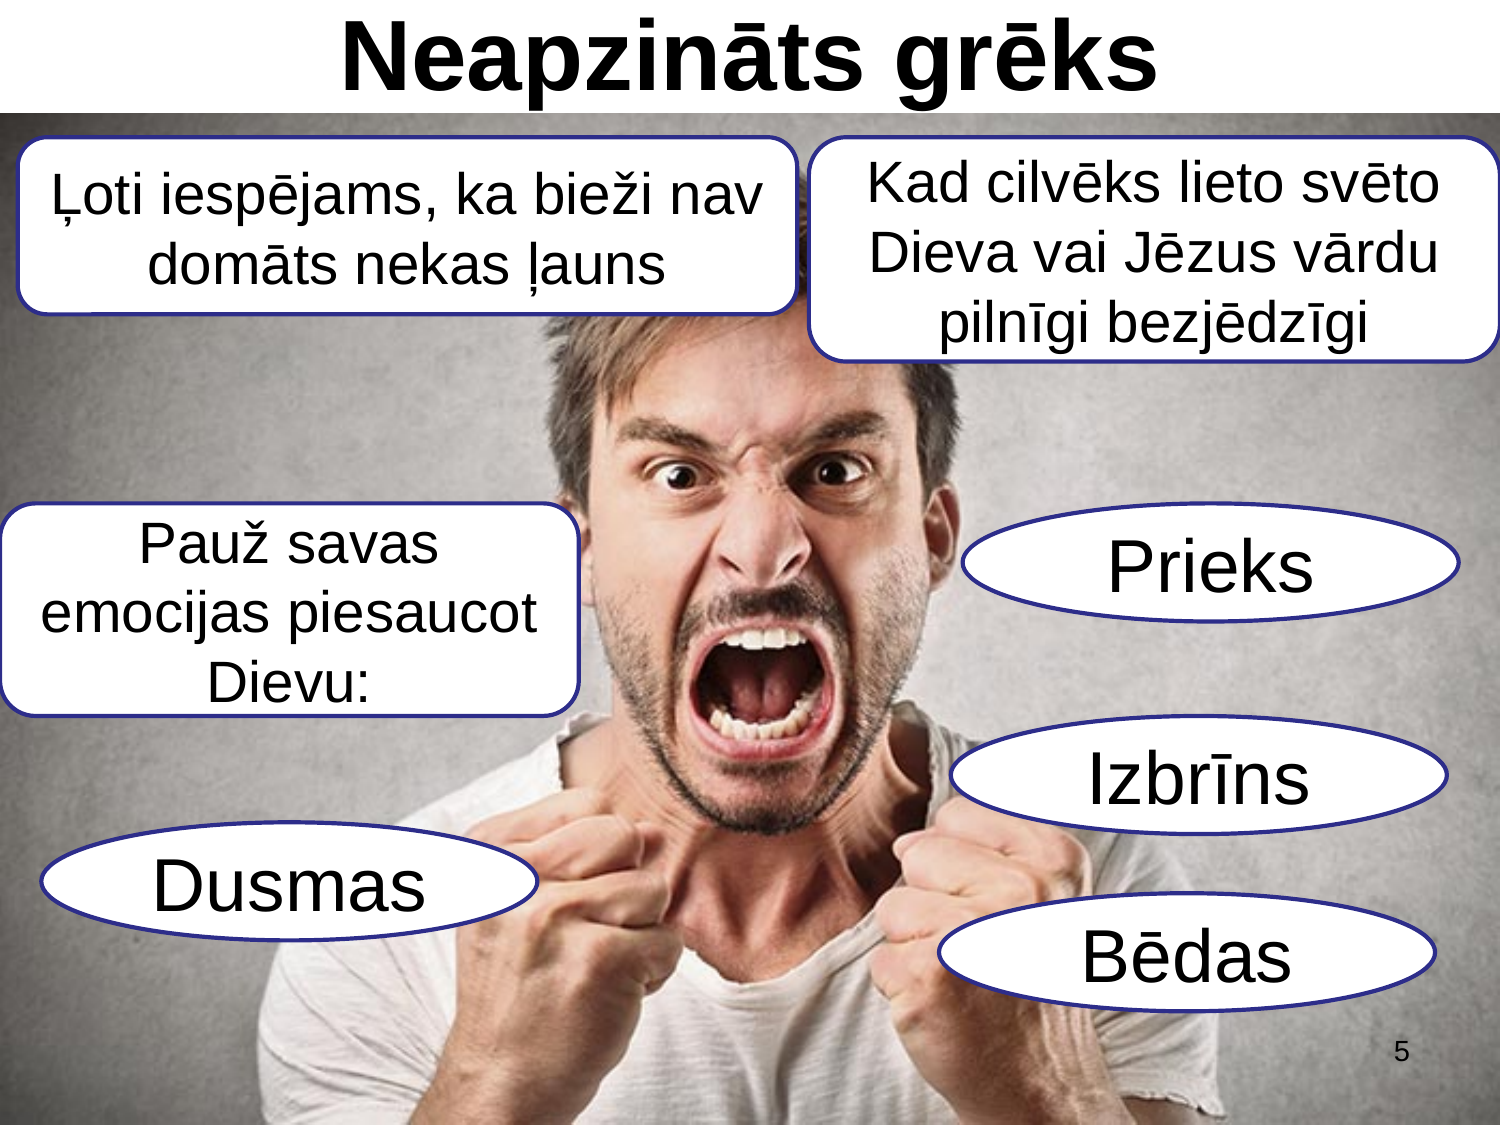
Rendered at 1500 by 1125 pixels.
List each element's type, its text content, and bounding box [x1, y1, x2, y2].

title Neapzināts grēks [0, 0, 1500, 102]
picture [0, 113, 1500, 1125]
